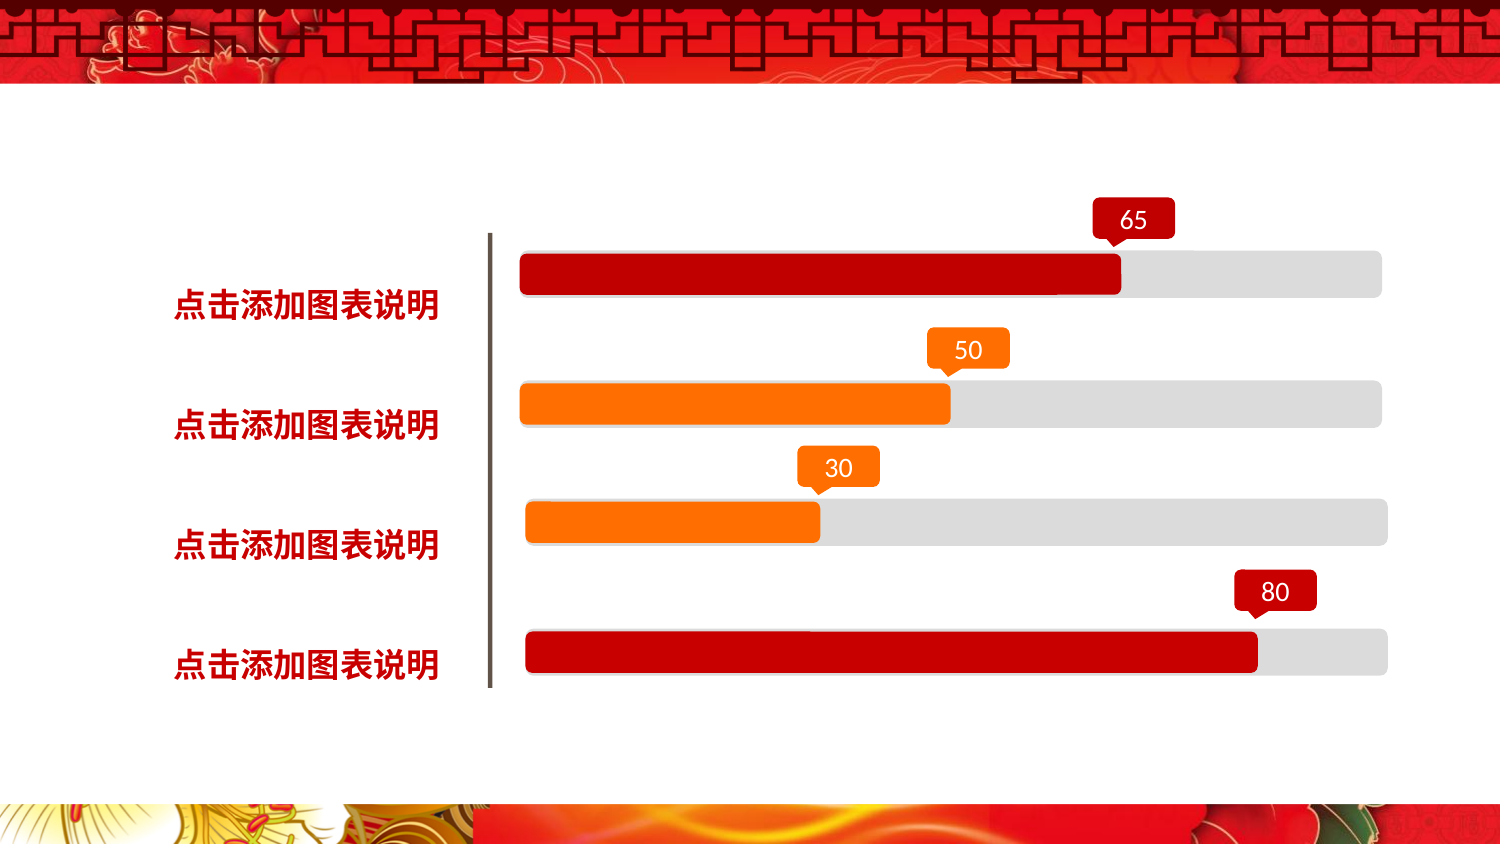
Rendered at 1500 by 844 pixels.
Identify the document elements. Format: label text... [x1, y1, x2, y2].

text_box [519, 253, 1122, 295]
text_box 80 [1234, 569, 1317, 620]
text_box 点击添加图表说明 点击添加图表说明 点击添加图表说明 点击添加图表说明 [123, 197, 490, 692]
text_box 30 [797, 445, 880, 496]
text_box 50 [926, 327, 1010, 377]
text_box [525, 498, 1388, 546]
text_box [525, 628, 1388, 676]
text_box [520, 250, 1383, 298]
picture [0, 0, 1500, 83]
text_box [520, 380, 1383, 428]
picture [0, 805, 1500, 844]
text_box [519, 383, 951, 425]
text_box [525, 501, 821, 543]
text_box [525, 631, 1258, 673]
text_box 65 [1092, 197, 1176, 248]
